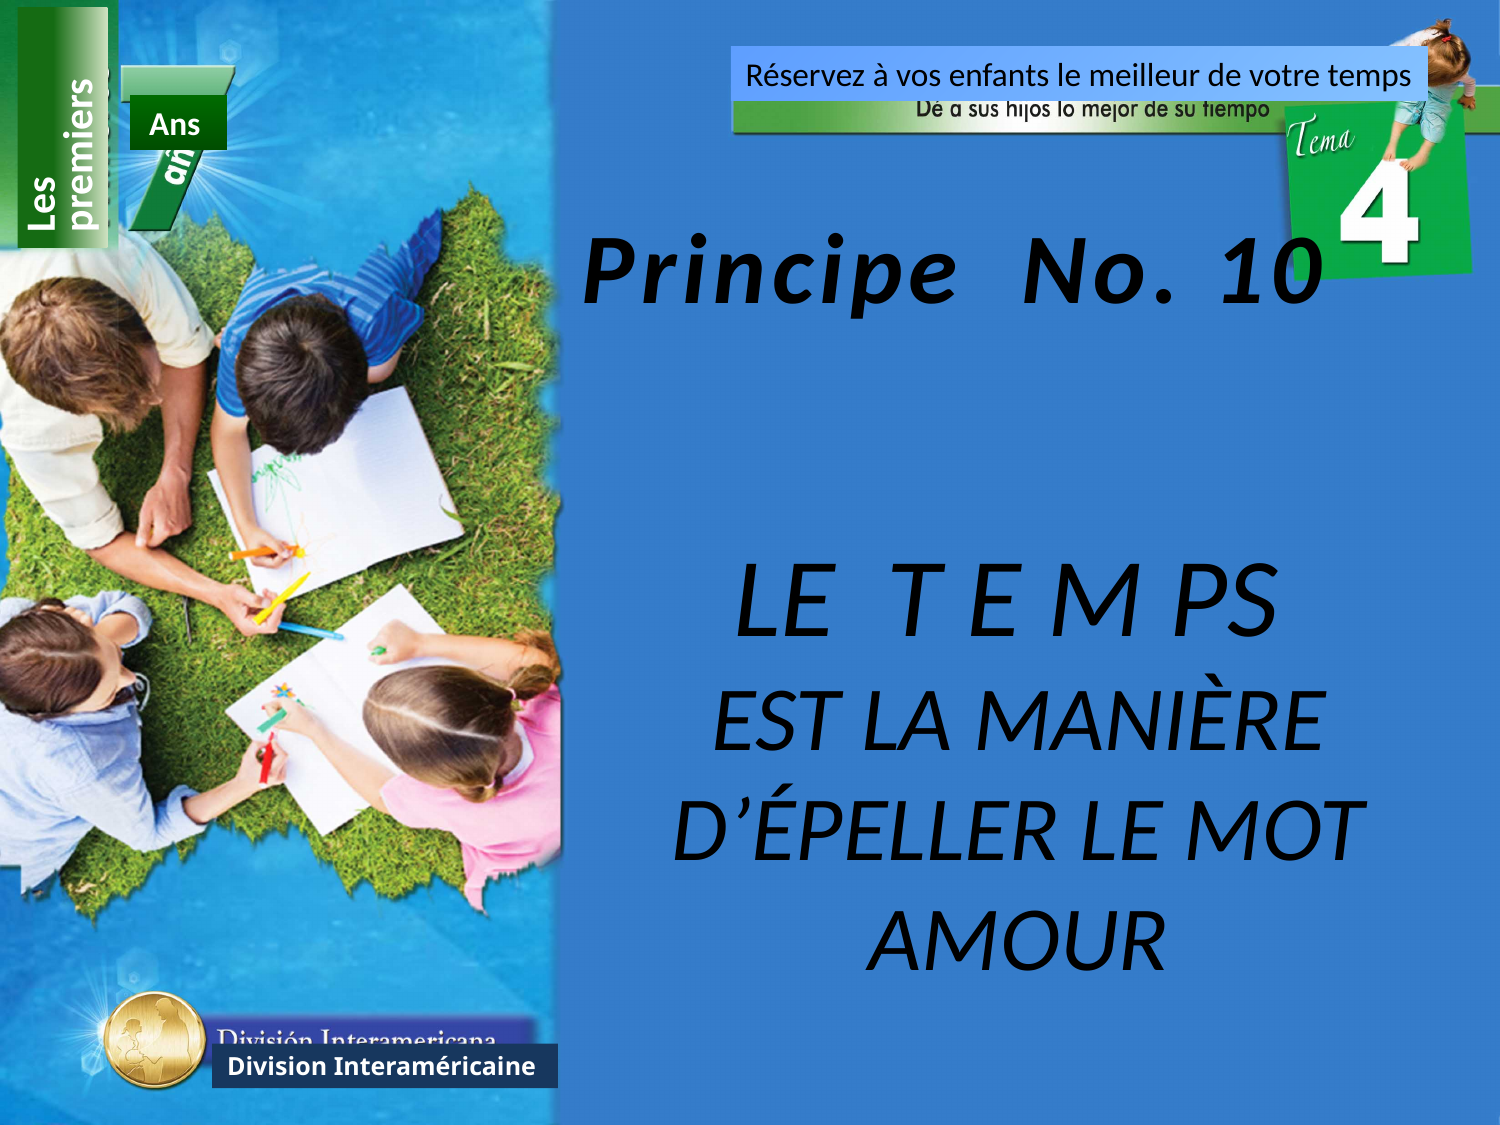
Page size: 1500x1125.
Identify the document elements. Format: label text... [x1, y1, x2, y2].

text_box Division Interaméricaine [212, 1043, 558, 1089]
text_box Ans [130, 95, 227, 150]
picture [0, 0, 1500, 1125]
text_box Les premiers [17, 7, 108, 248]
text_box Réservez à vos enfants le meilleur de votre temps [730, 46, 1428, 101]
text_box Principe No. 10 LE T E M PS EST LA MANIÈRE D’ÉPELLER LE MOT AMOUR [566, 196, 1471, 996]
